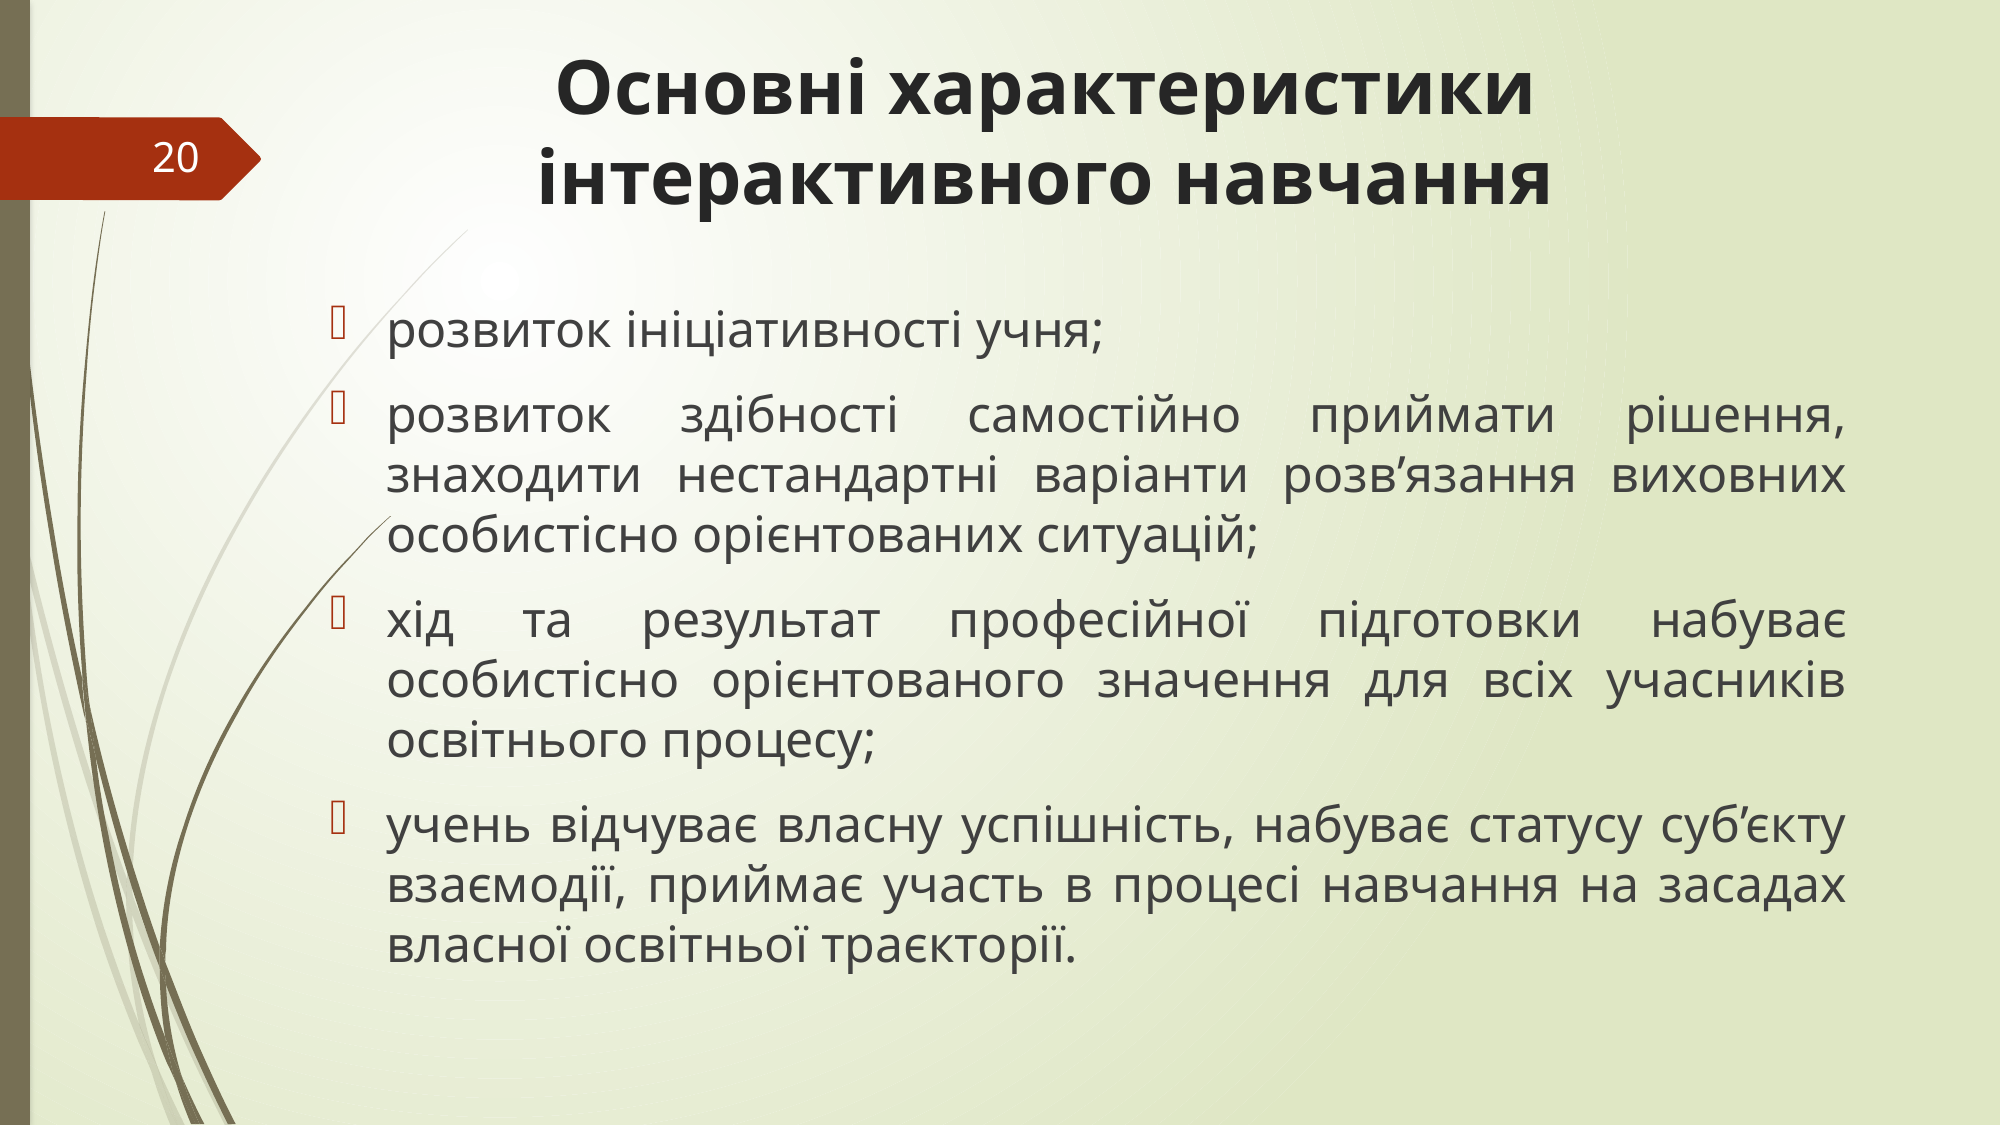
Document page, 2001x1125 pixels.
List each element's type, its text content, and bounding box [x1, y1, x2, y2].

title Основні характеристики інтерактивного навчання [314, 32, 1777, 243]
list розвиток ініціативності учня; розвиток здібності самостійно приймати рішення, знаходити нестандартні варіанти розв’язання виховних особистісно орієнтованих ситуацій; хід та результат професійної підготовки набуває особистісно орієнтованого значення для всіх учасників освітнього процесу; учень відчуває власну успішність, набуває статусу суб’єкту взаємодії, приймає участь в процесі навчання на засадах власної освітньої траєкторії. [314, 289, 1863, 1049]
slide_number 20 [87, 129, 216, 190]
